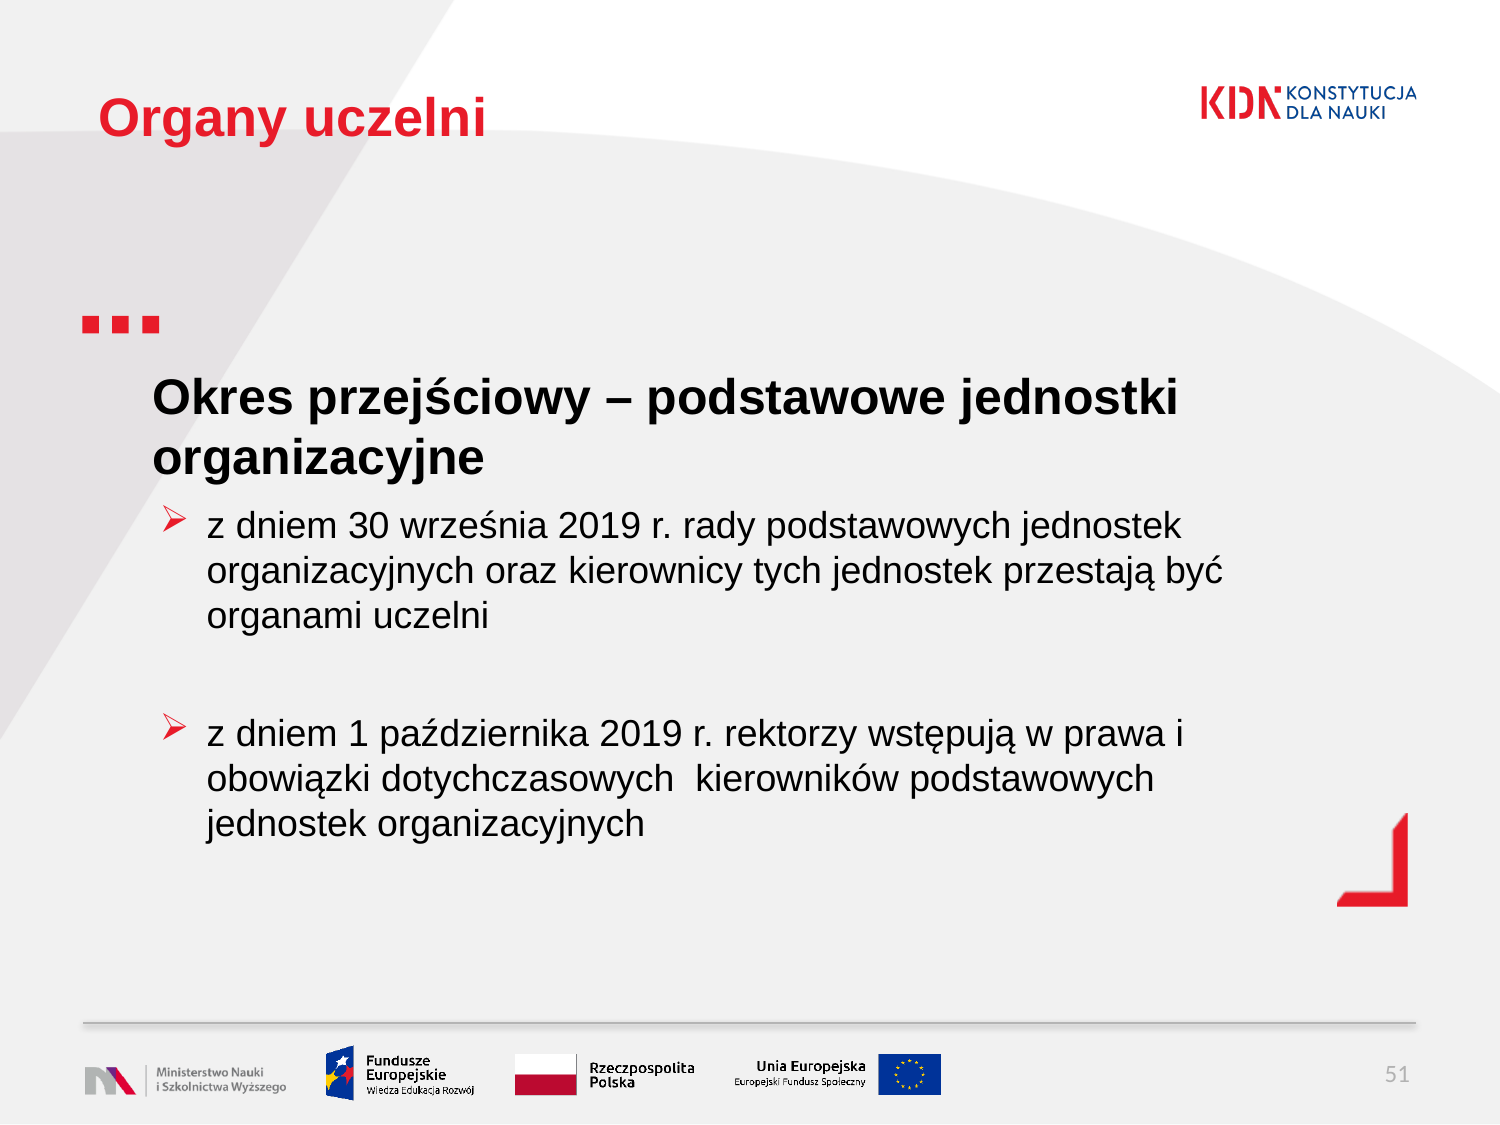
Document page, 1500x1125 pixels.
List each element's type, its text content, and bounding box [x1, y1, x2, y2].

picture [0, 0, 1500, 1125]
list z dniem 30 września 2019 r. rady podstawowych jednostek organizacyjnych oraz kierownicy tych jednostek przestają być organami uczelni z dniem 1 października 2019 r. rektorzy wstępują w prawa i obowiązki dotychczasowych kierowników podstawowych jednostek organizacyjnych [144, 493, 1250, 904]
text_box Okres przejściowy – podstawowe jednostki organizacyjne [137, 357, 1259, 493]
slide_number 51 [1074, 1042, 1425, 1103]
title Organy uczelni [83, 74, 1170, 143]
